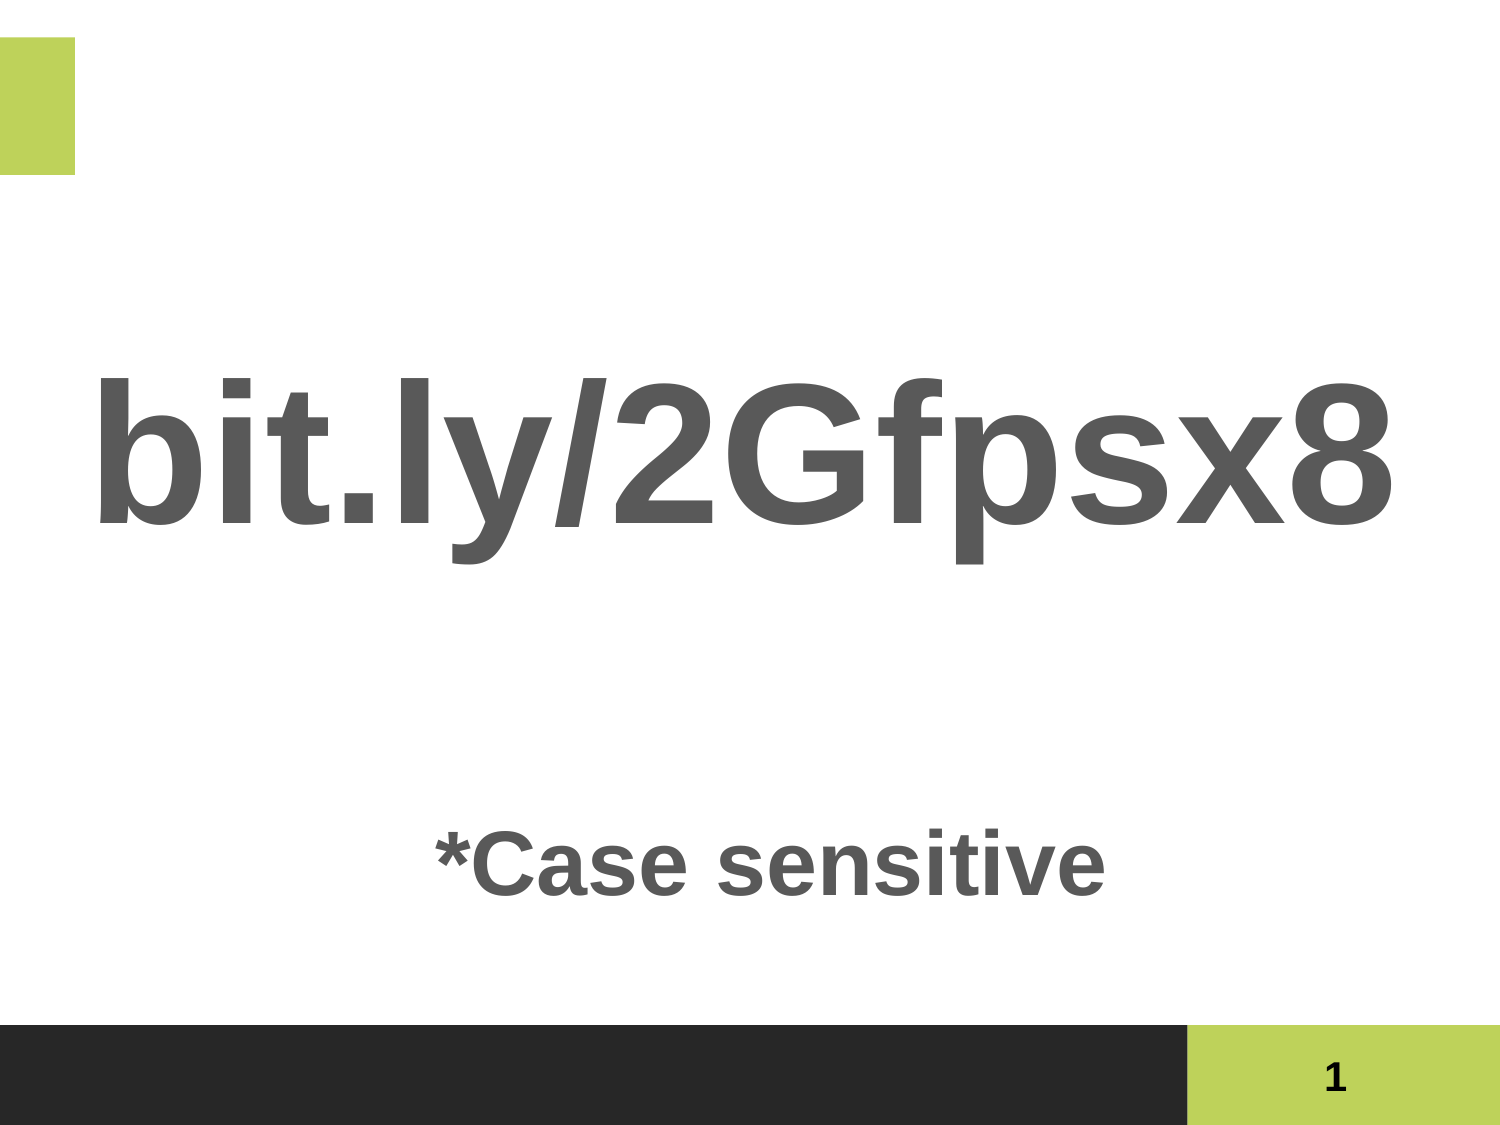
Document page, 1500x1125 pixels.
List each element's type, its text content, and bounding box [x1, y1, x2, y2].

text_box bit.ly/2Gfpsx8 *Case sensitive [73, 316, 1470, 922]
